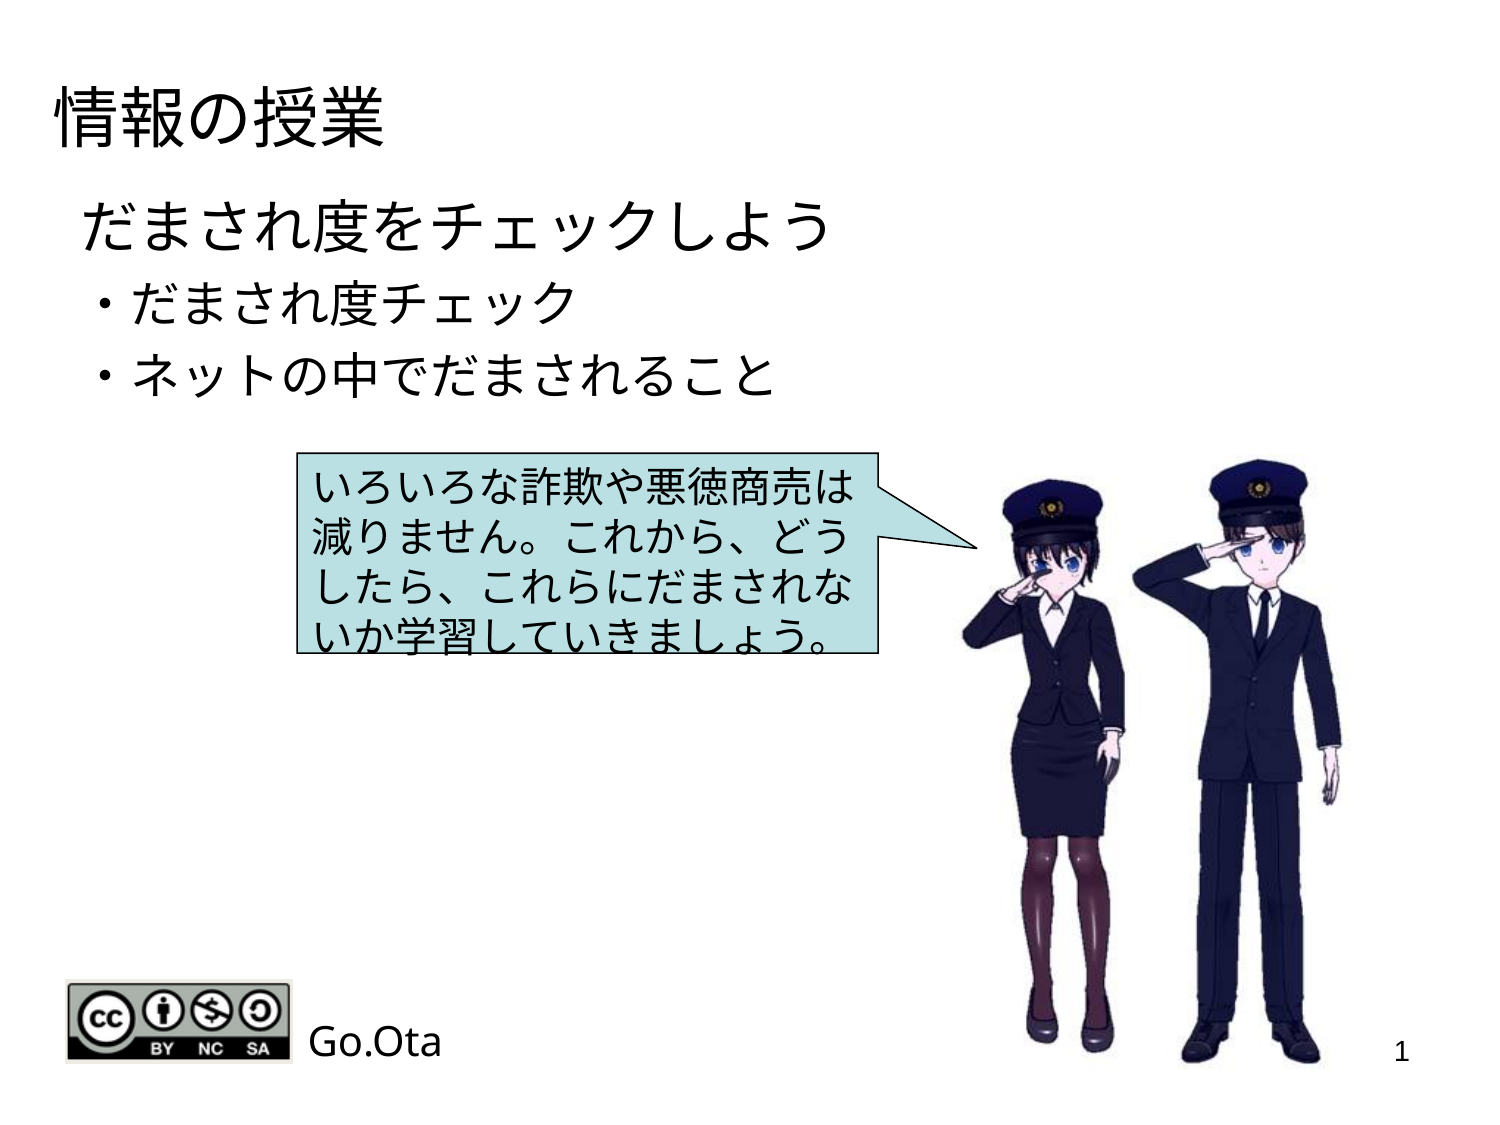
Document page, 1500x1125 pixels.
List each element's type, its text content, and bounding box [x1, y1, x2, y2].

text_box だまされ度をチェックしよう ・だまされ度チェック ・ネットの中でだまされること [65, 168, 1454, 412]
slide_number 1 [1074, 1024, 1425, 1103]
picture [65, 979, 293, 1064]
title 情報の授業 [37, 62, 1454, 163]
picture [953, 454, 1350, 1076]
text_box Go.Ota [292, 987, 498, 1076]
text_box いろいろな詐欺や悪徳商売は減りません。これから、どうしたら、これらにだまされないか学習していきましょう。 [297, 453, 953, 654]
